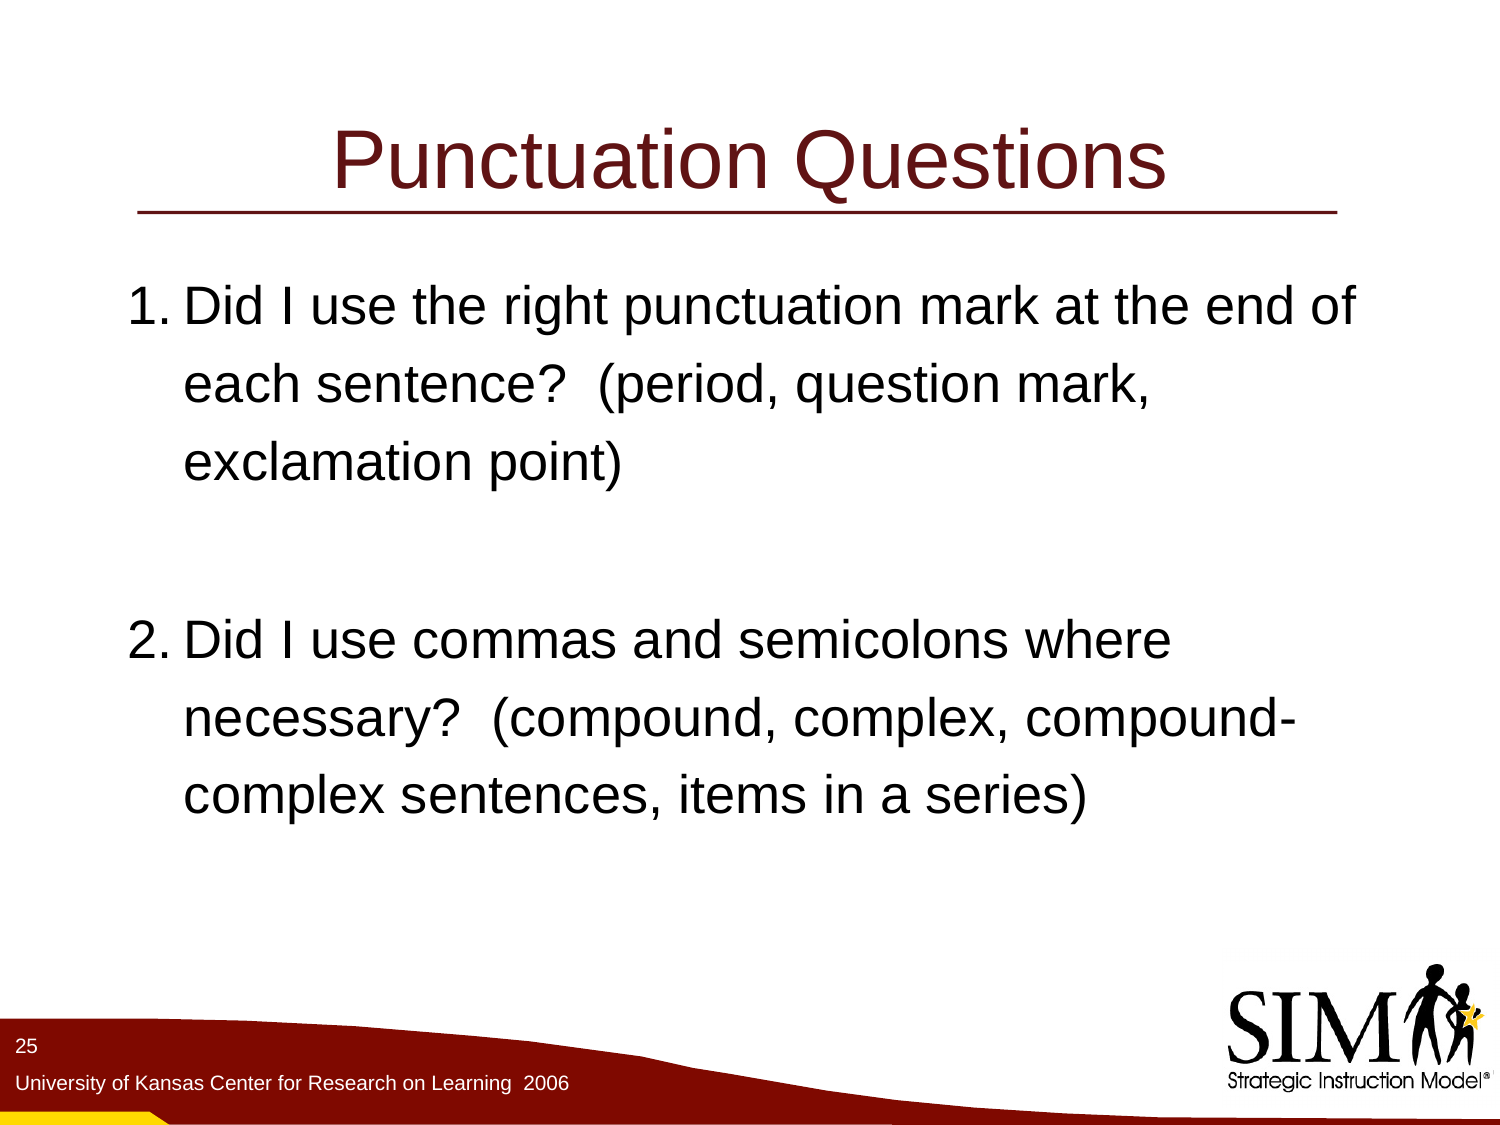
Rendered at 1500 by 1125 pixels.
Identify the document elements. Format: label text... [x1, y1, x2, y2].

picture [1222, 948, 1500, 1108]
slide_number 25 [0, 1024, 313, 1062]
list 1. Did I use the right punctuation mark at the end of each sentence? (period, question mark, exclamation point) 2. Did I use commas and semicolons where necessary? (compound, complex, compound-complex sentences, items in a series) [112, 249, 1388, 901]
footer University of Kansas Center for Research on Learning 2006 [0, 1062, 626, 1101]
title Punctuation Questions [112, 74, 1388, 213]
